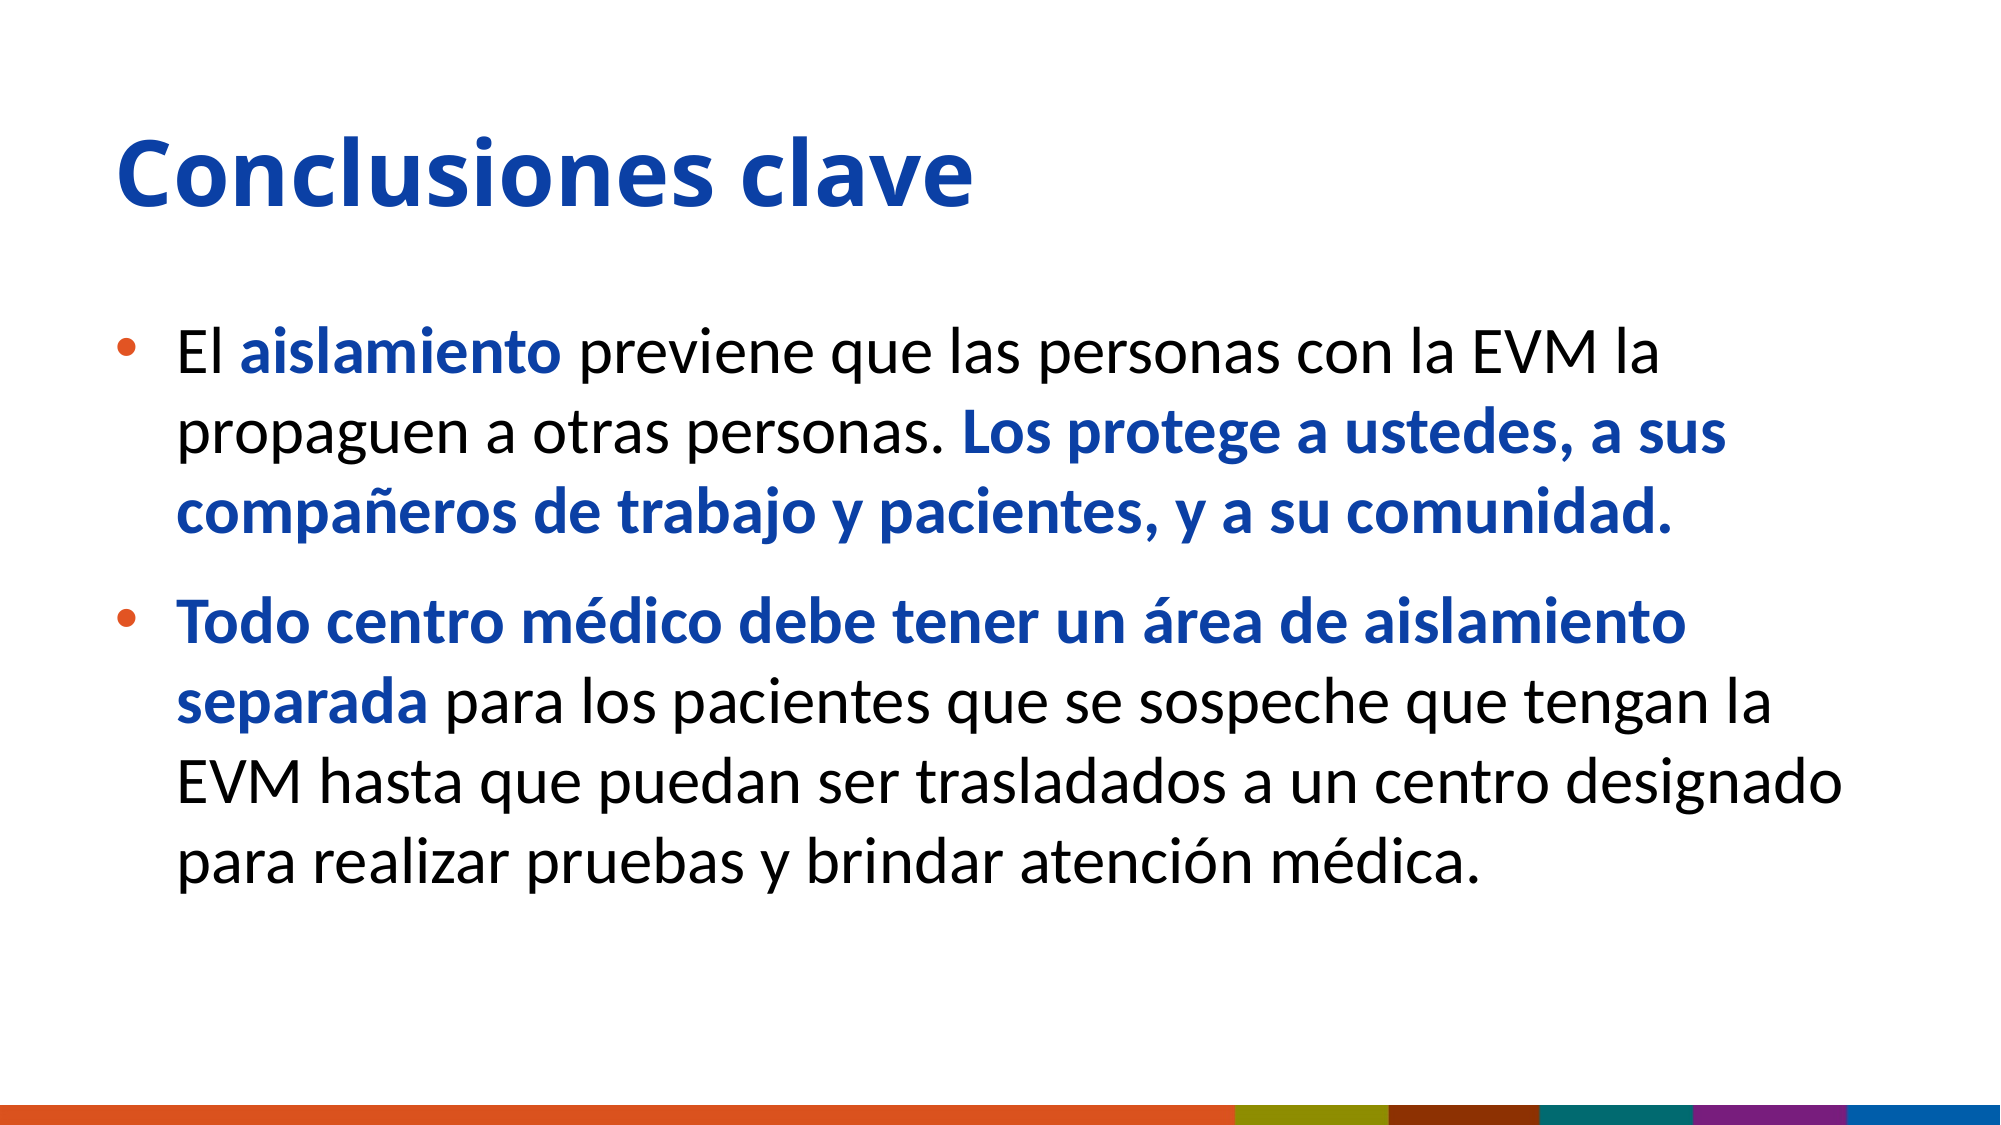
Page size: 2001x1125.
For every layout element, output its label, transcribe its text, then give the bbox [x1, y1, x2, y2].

picture [0, 1105, 2000, 1125]
title Conclusiones clave [99, 45, 1900, 233]
list El aislamiento previene que las personas con la EVM la propaguen a otras personas. Los protege a ustedes, a sus compañeros de trabajo y pacientes, y a su comunidad. Todo centro médico debe tener un área de aislamiento separada para los pacientes que se sospeche que tengan la EVM hasta que puedan ser trasladados a un centro designado para realizar pruebas y brindar atención médica. [99, 299, 1900, 985]
